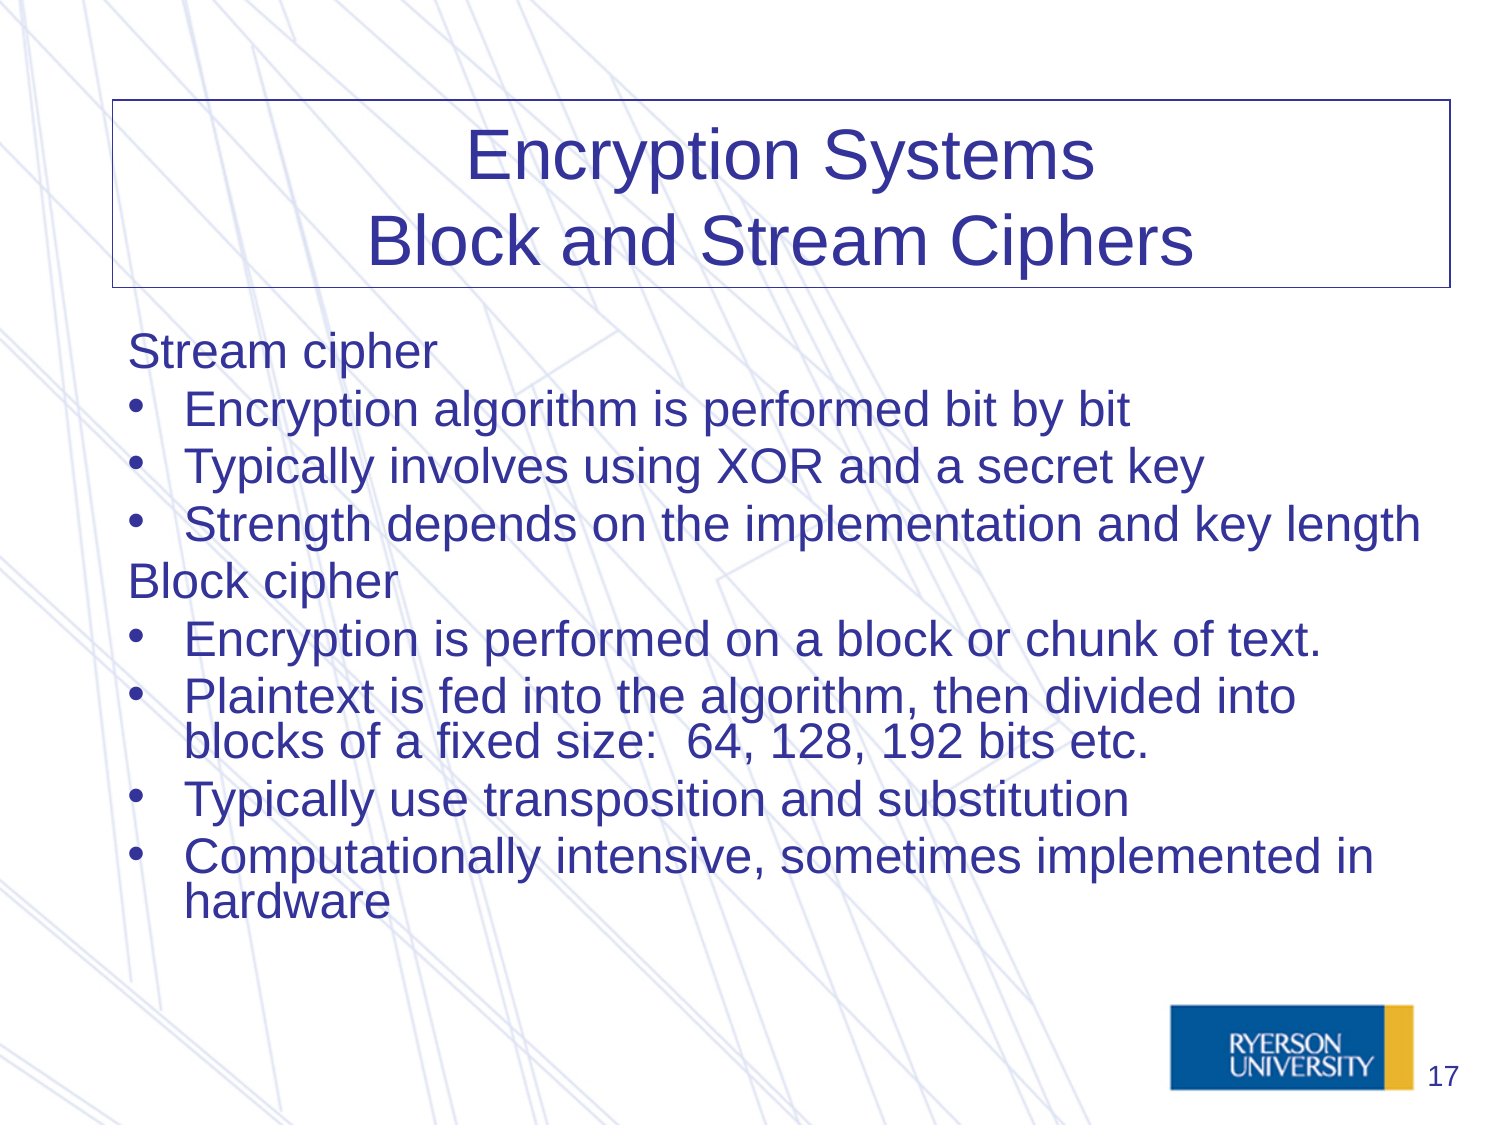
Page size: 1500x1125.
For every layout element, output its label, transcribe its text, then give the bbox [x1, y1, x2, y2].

list Stream cipher Encryption algorithm is performed bit by bit Typically involves using XOR and a secret key Strength depends on the implementation and key length Block cipher Encryption is performed on a block or chunk of text. Plaintext is fed into the algorithm, then divided into blocks of a fixed size: 64, 128, 192 bits etc. Typically use transposition and substitution Computationally intensive, sometimes implemented in hardware [112, 324, 1451, 1001]
slide_number 17 [1399, 1049, 1476, 1113]
title Encryption Systems Block and Stream Ciphers [112, 99, 1451, 288]
picture [0, 0, 1500, 1125]
